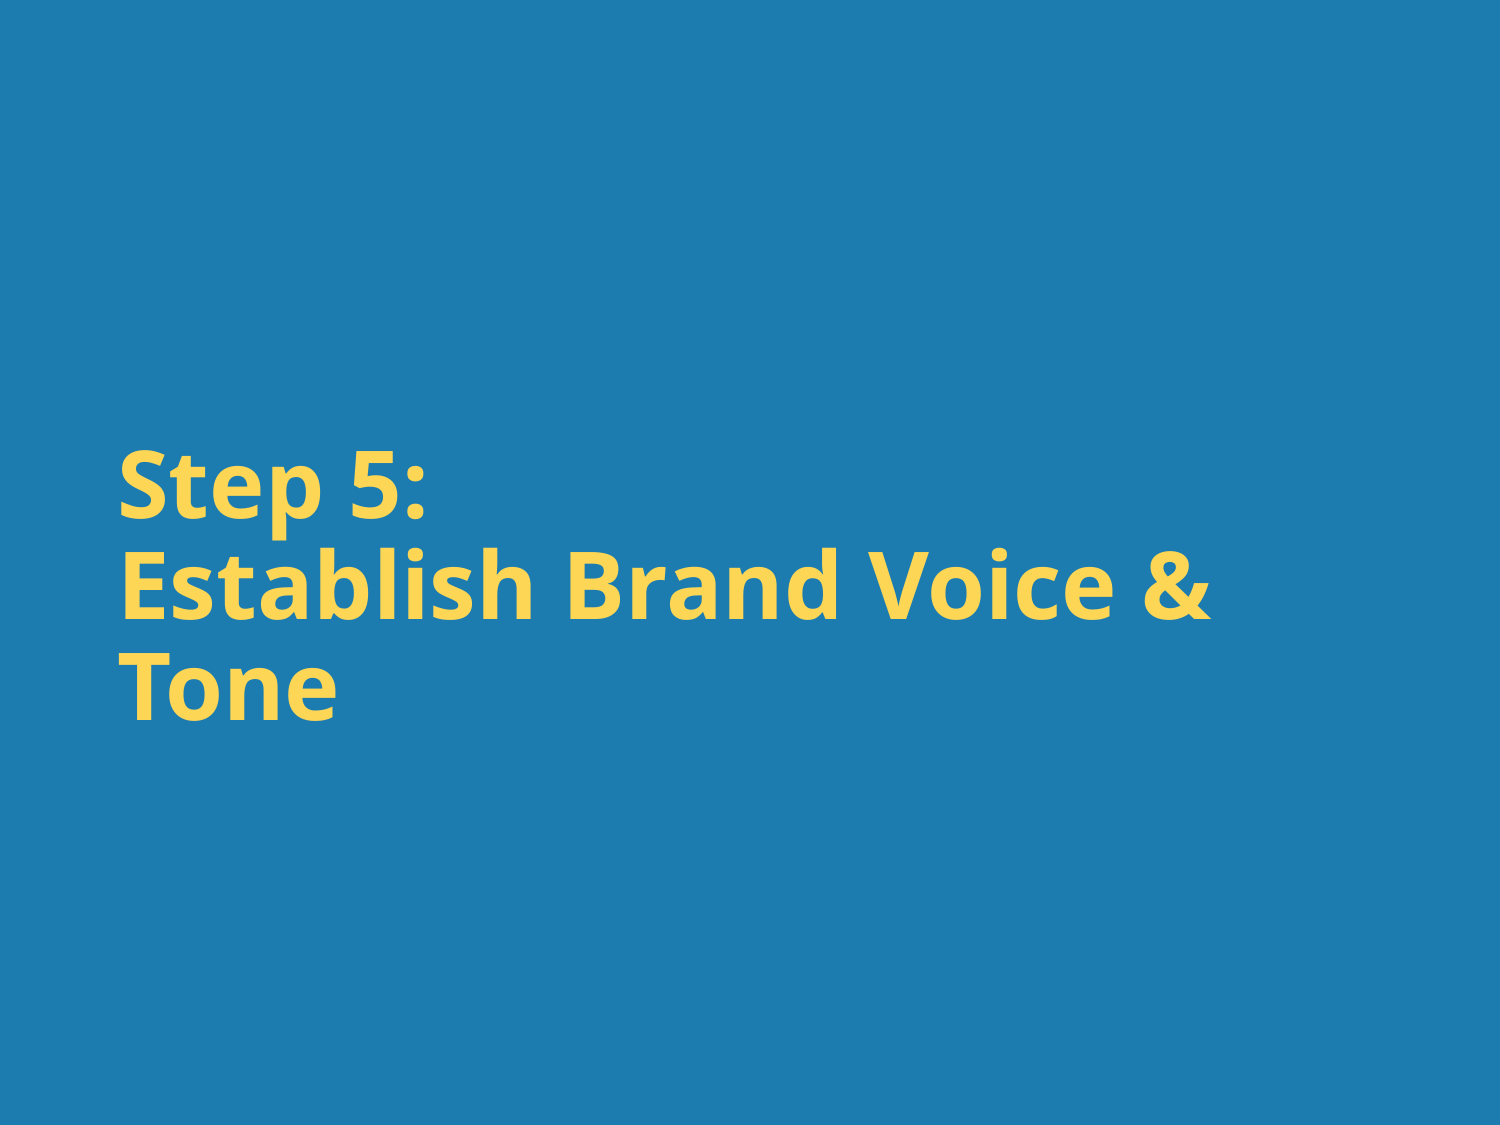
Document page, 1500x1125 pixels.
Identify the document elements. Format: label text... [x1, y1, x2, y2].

title Step 5: Establish Brand Voice & Tone [102, 280, 1397, 749]
